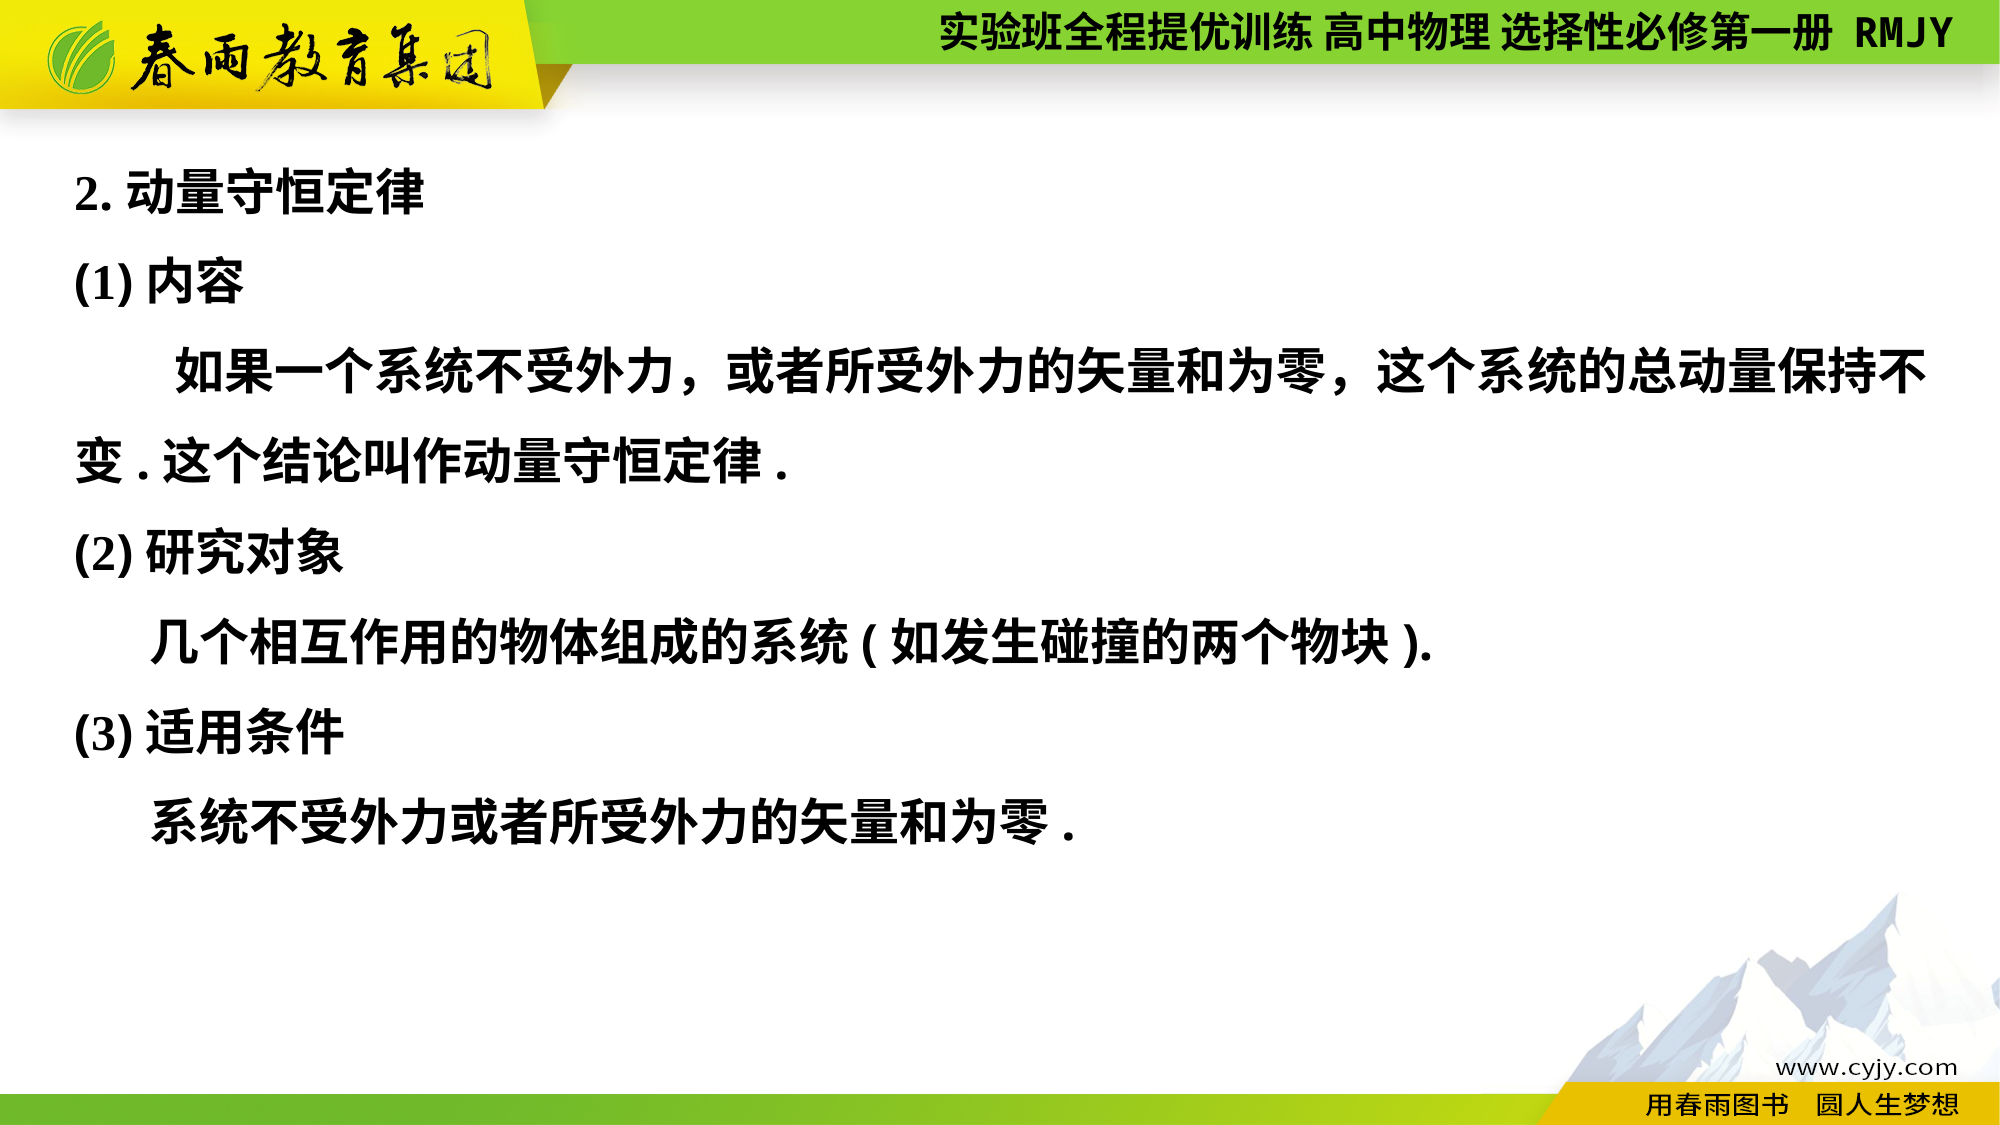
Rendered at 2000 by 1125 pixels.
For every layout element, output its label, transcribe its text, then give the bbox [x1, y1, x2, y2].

picture [0, 0, 2000, 1125]
list 2.动量守恒定律 (1)内容 如果一个系统不受外力，或者所受外力的矢量和为零，这个系统的总动量保持不变.这个结论叫作动量守恒定律. (2)研究对象 几个相互作用的物体组成的系统(如发生碰撞的两个物块). (3)适用条件 系统不受外力或者所受外力的矢量和为零. [59, 122, 1944, 865]
